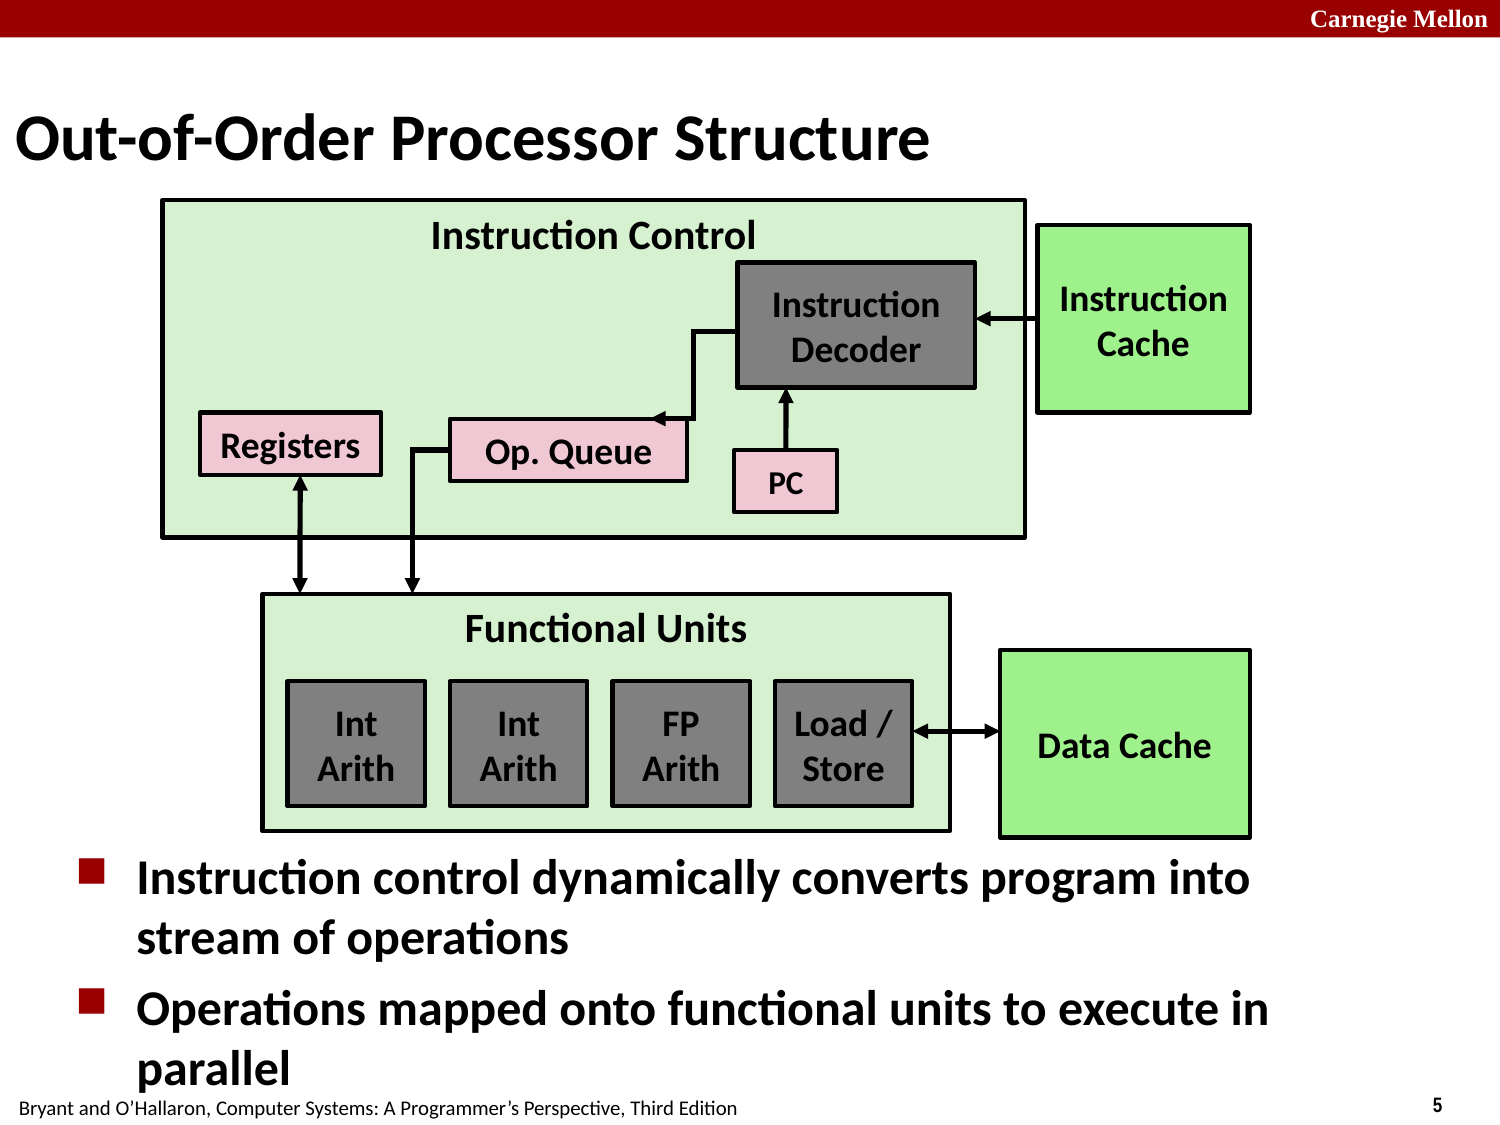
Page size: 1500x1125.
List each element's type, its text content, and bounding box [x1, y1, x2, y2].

text_box Data Cache [999, 650, 1250, 838]
text_box Instruction Control [162, 200, 1025, 538]
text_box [262, 593, 951, 832]
title Out-of-Order Processor Structure [0, 71, 1500, 197]
text_box Instruction Decoder [737, 262, 975, 388]
text_box PC [734, 449, 838, 513]
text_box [412, 449, 451, 594]
list Instruction control dynamically converts program into stream of operations Operations mapped onto functional units to execute in parallel [64, 837, 1363, 1040]
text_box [649, 330, 738, 419]
text_box Instruction Cache [1037, 224, 1250, 413]
text_box Registers [200, 412, 382, 475]
text_box Op. Queue [449, 418, 688, 482]
